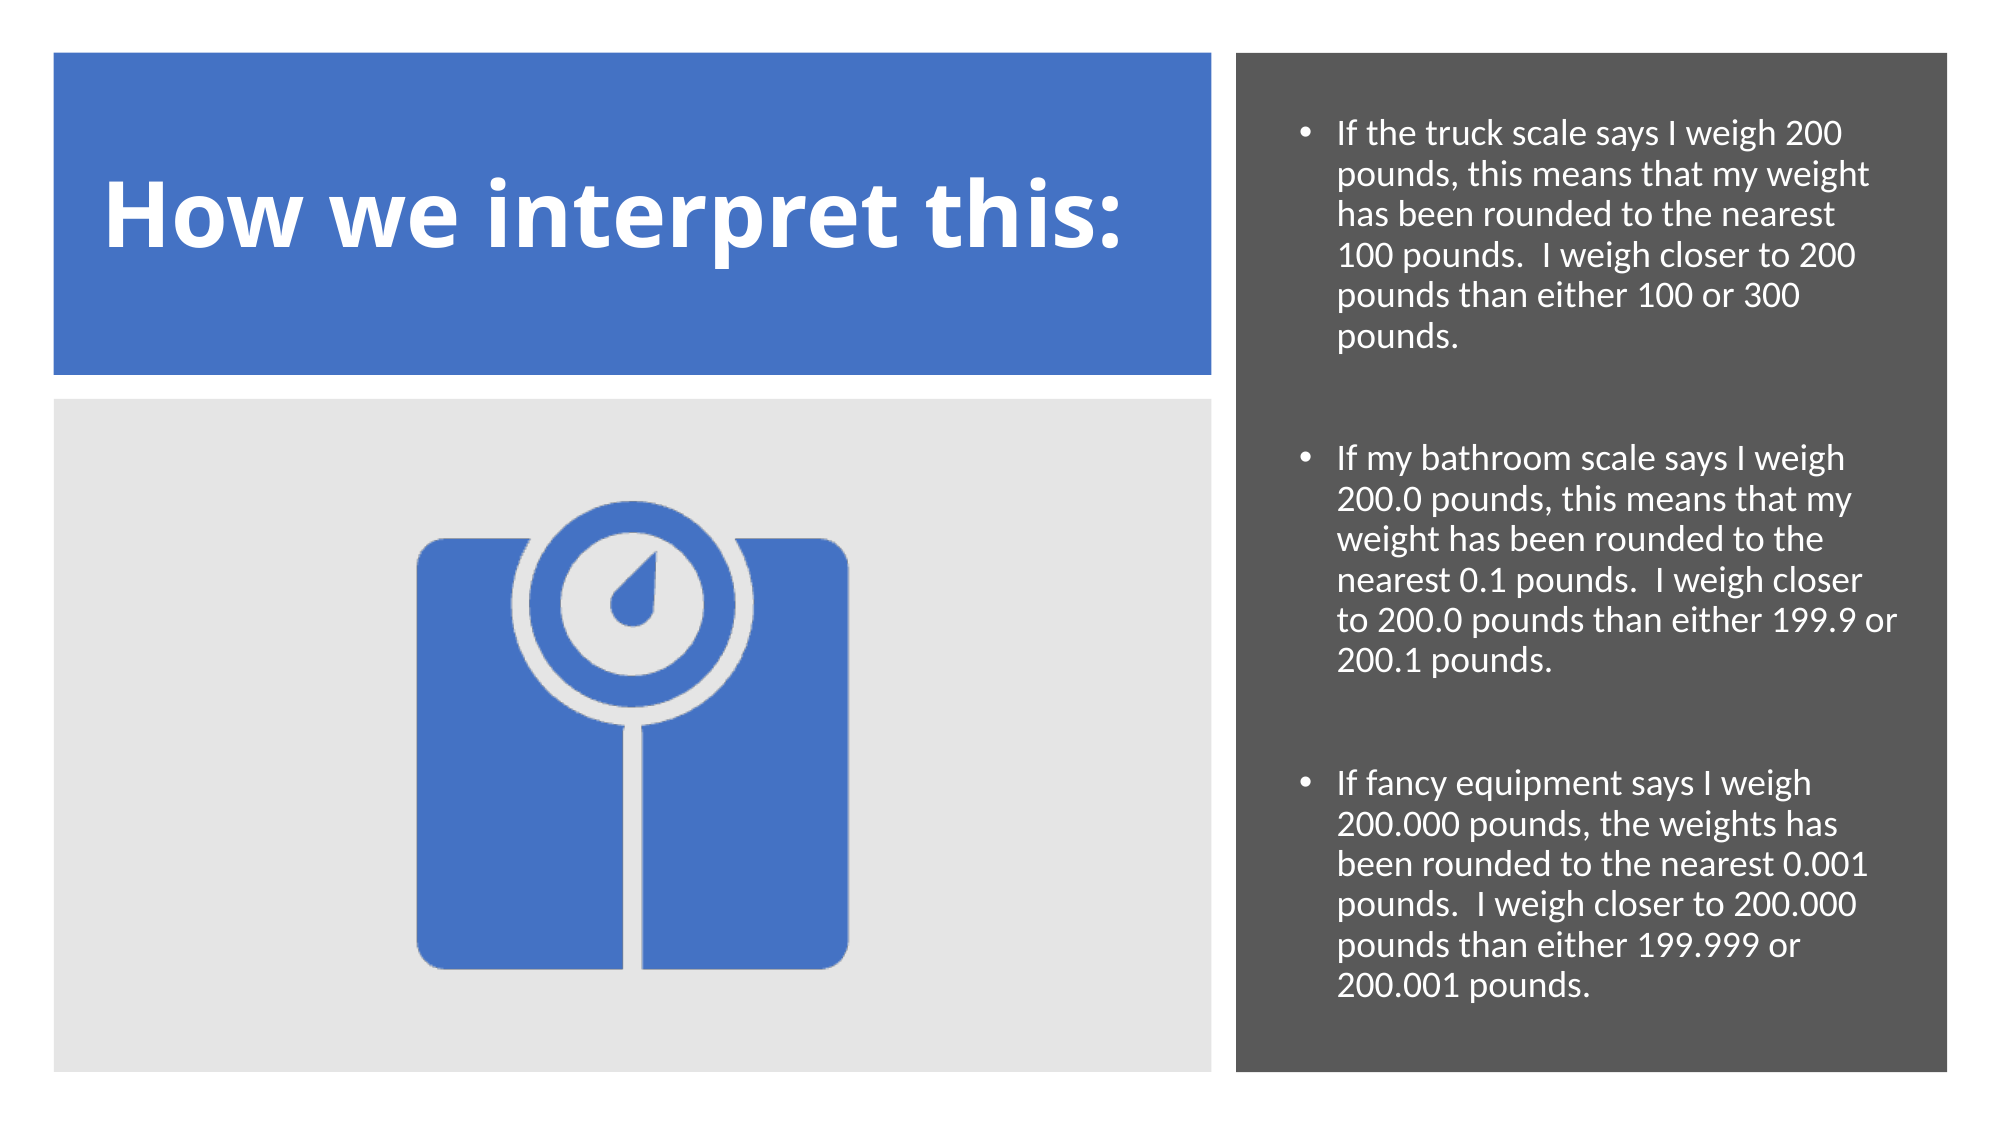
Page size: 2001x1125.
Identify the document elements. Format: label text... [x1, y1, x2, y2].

picture [333, 436, 932, 1035]
title How we interpret this: [85, 84, 1168, 352]
list If the truck scale says I weigh 200 pounds, this means that my weight has been rounded to the nearest 100 pounds. I weigh closer to 200 pounds than either 100 or 300 pounds. If my bathroom scale says I weigh 200.0 pounds, this means that my weight has been rounded to the nearest 0.1 pounds. I weigh closer to 200.0 pounds than either 199.9 or 200.1 pounds. If fancy equipment says I weigh 200.000 pounds, the weights has been rounded to the nearest 0.001 pounds. I weigh closer to 200.000 pounds than either 199.999 or 200.001 pounds. [1284, 84, 1914, 1035]
text_box [53, 398, 1212, 1073]
text_box [1235, 52, 1948, 1073]
text_box [53, 52, 1212, 376]
